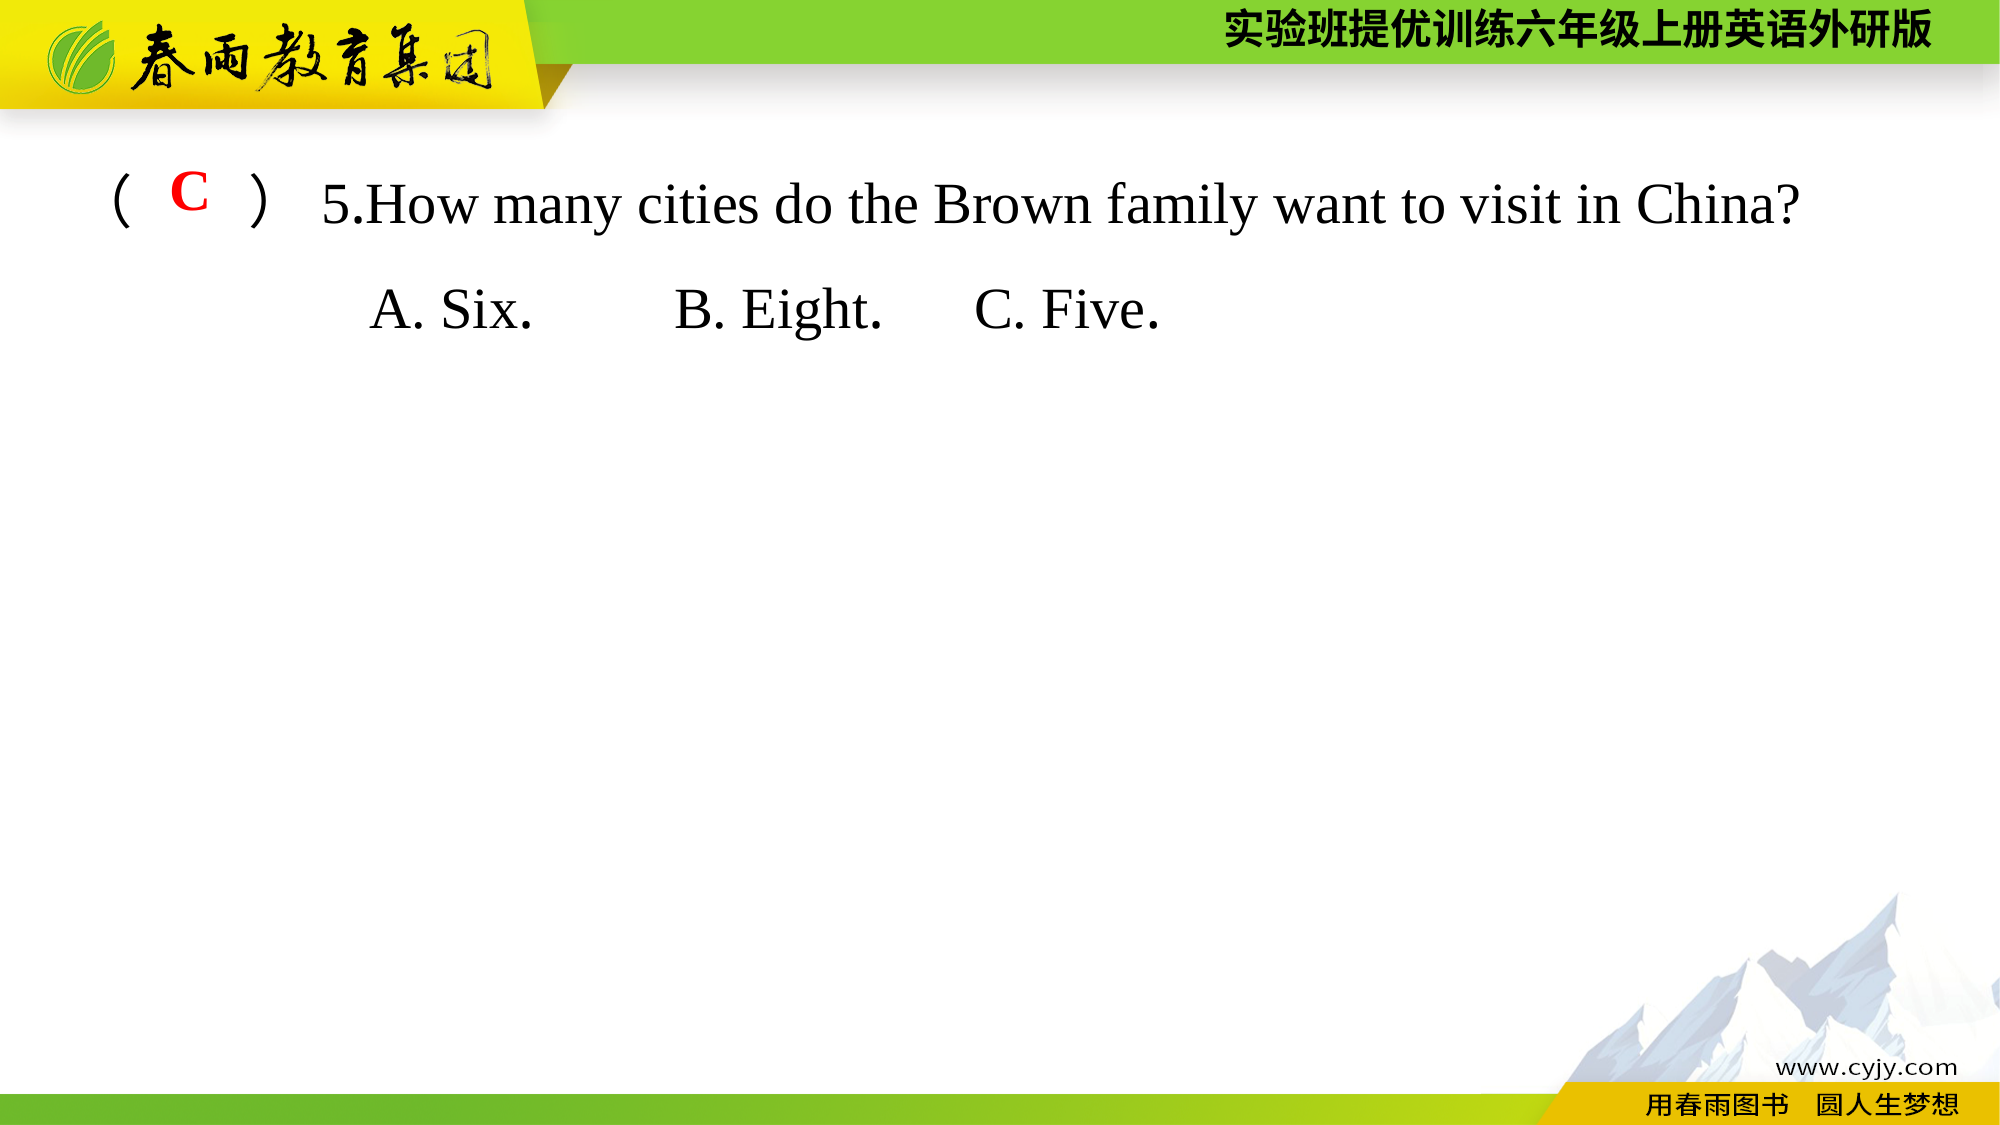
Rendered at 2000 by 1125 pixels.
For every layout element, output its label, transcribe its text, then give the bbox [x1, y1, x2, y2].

picture [0, 0, 2000, 1125]
text_box C [154, 144, 227, 230]
list （ ）5.How many cities do the Brown family want to visit in China? A. Six. B. Eight. C. Five. [59, 122, 1944, 337]
